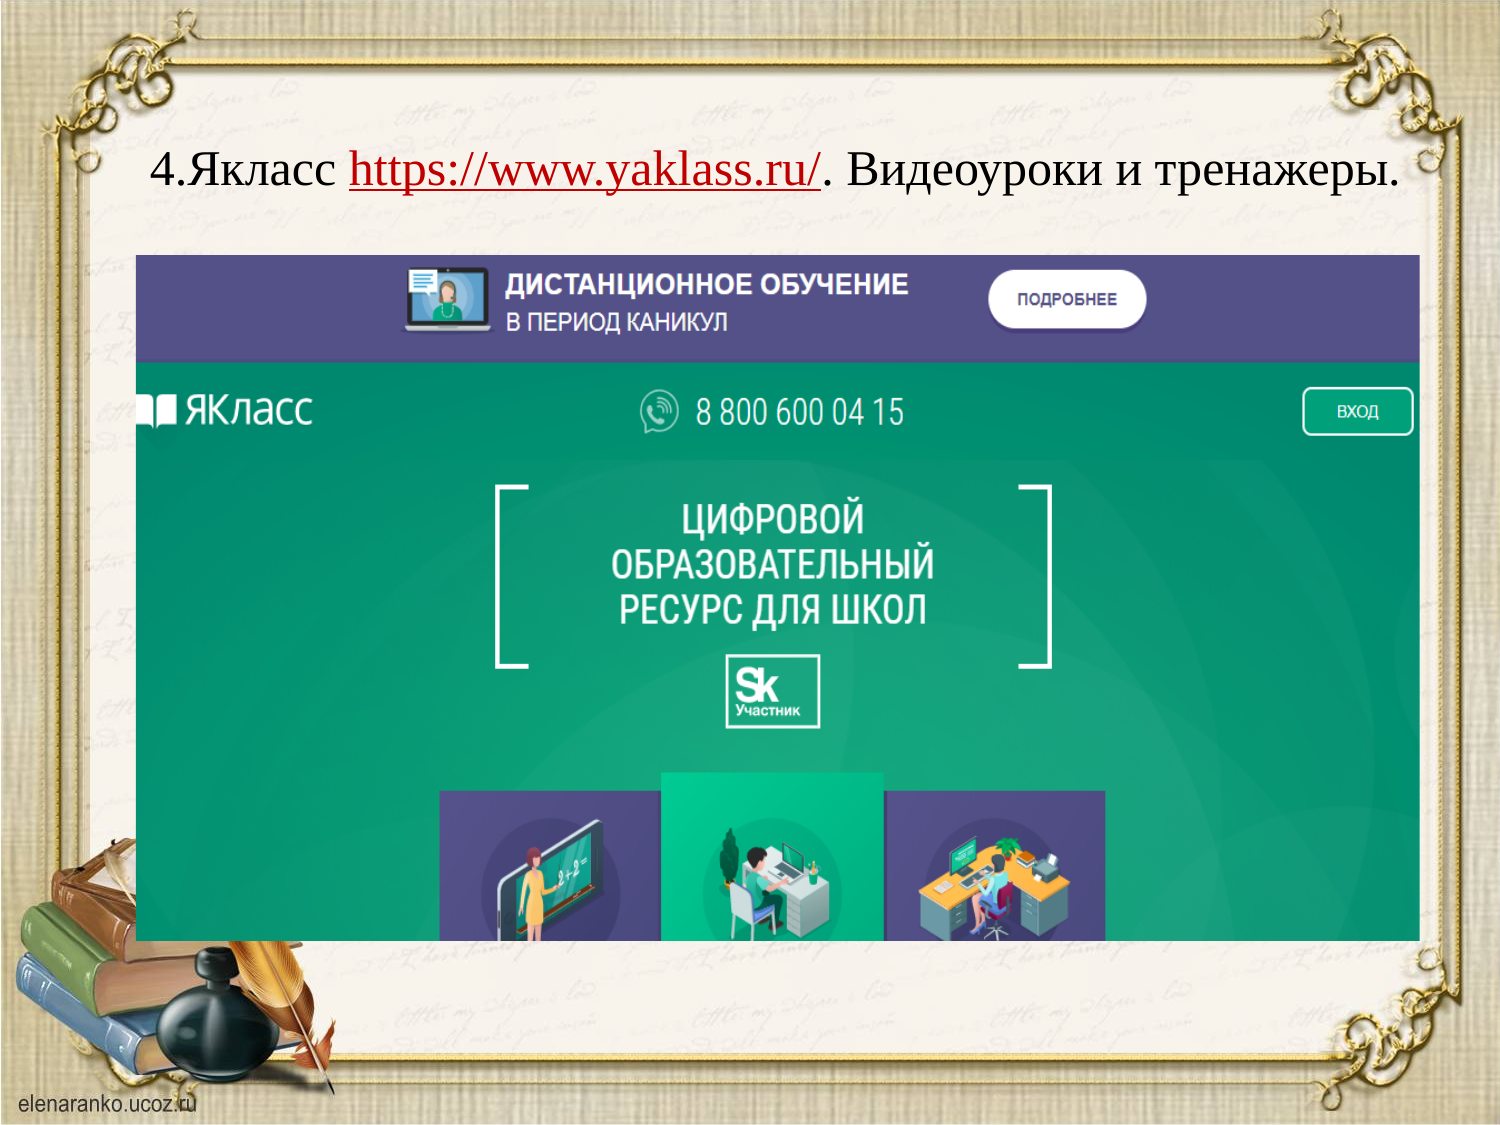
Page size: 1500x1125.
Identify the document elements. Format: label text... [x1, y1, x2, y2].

title 4.Якласс https://www.yaklass.ru/. Видеоуроки и тренажеры. [100, 101, 1451, 290]
picture [0, 0, 1500, 1125]
